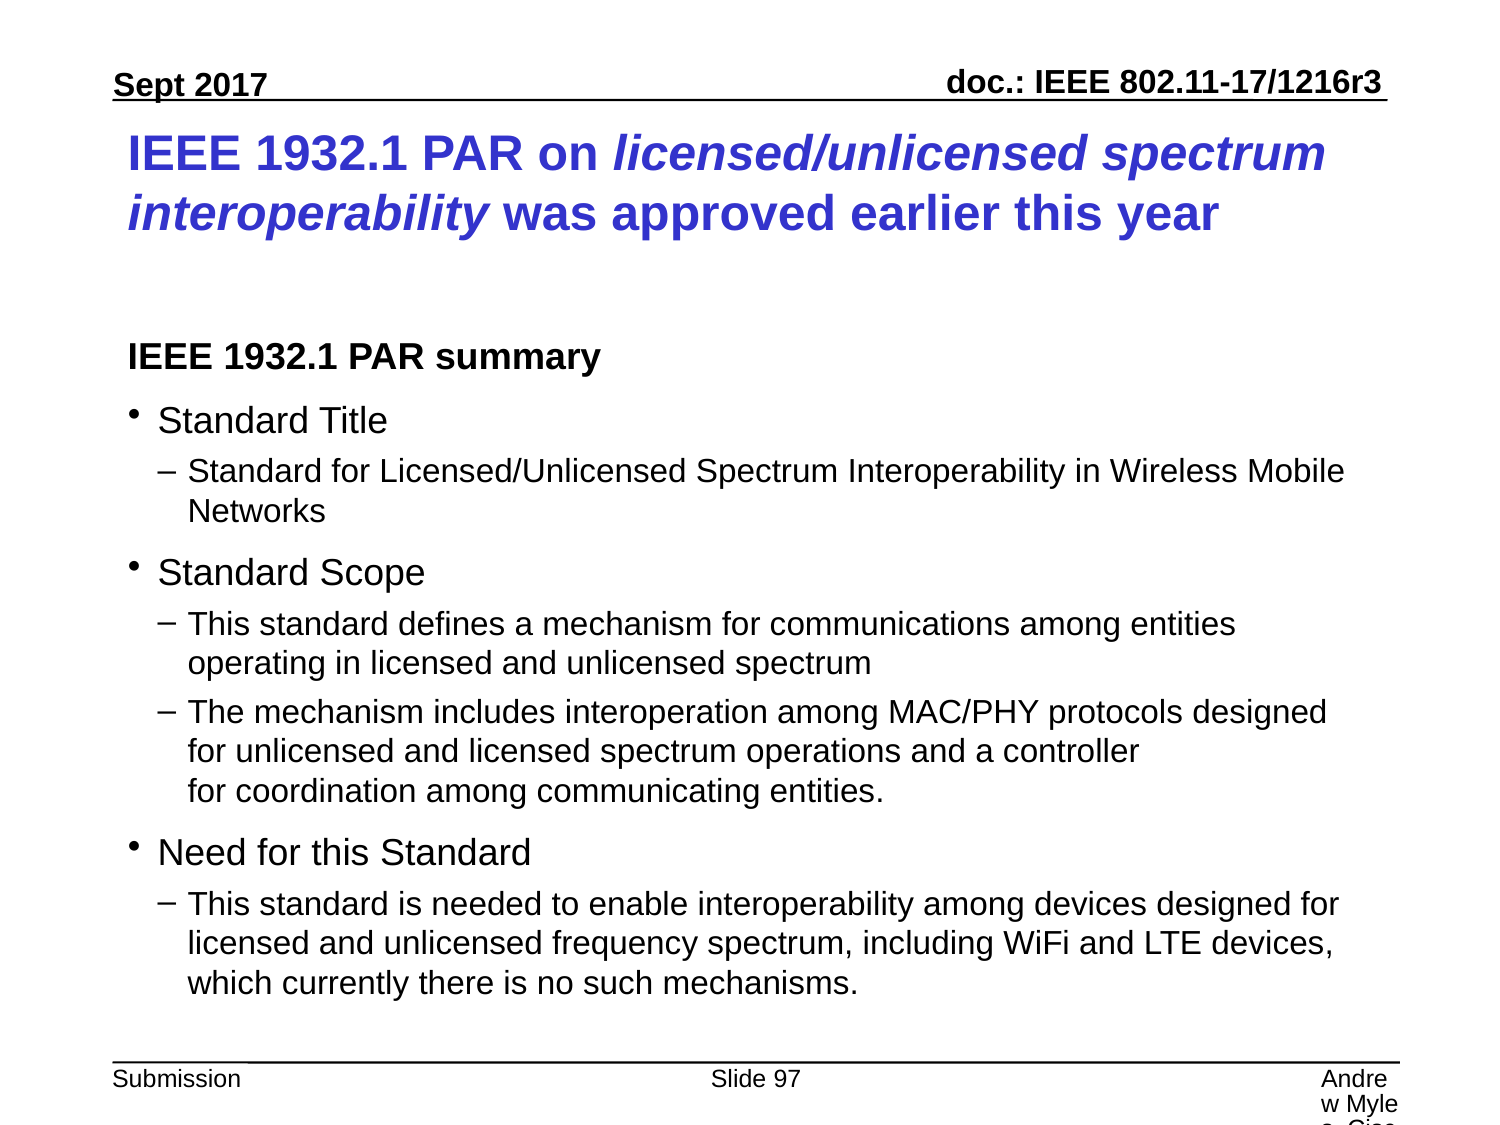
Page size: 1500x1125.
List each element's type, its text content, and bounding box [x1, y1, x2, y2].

title IEEE 1932.1 PAR on licensed/unlicensed spectrum interoperability was approved earlier this year [112, 112, 1388, 288]
list IEEE 1932.1 PAR summary Standard Title Standard for Licensed/Unlicensed Spectrum Interoperability in Wireless Mobile Networks Standard Scope This standard defines a mechanism for communications among entities operating in licensed and unlicensed spectrum The mechanism includes interoperation among MAC/PHY protocols designed for unlicensed and licensed spectrum operations and a controller for coordination among communicating entities. Need for this Standard This standard is needed to enable interoperability among devices designed for licensed and unlicensed frequency spectrum, including WiFi and LTE devices, which currently there is no such mechanisms. [112, 324, 1388, 1000]
slide_number Slide 97 [709, 1061, 803, 1093]
footer Andrew Myles, Cisco [1320, 1061, 1402, 1093]
